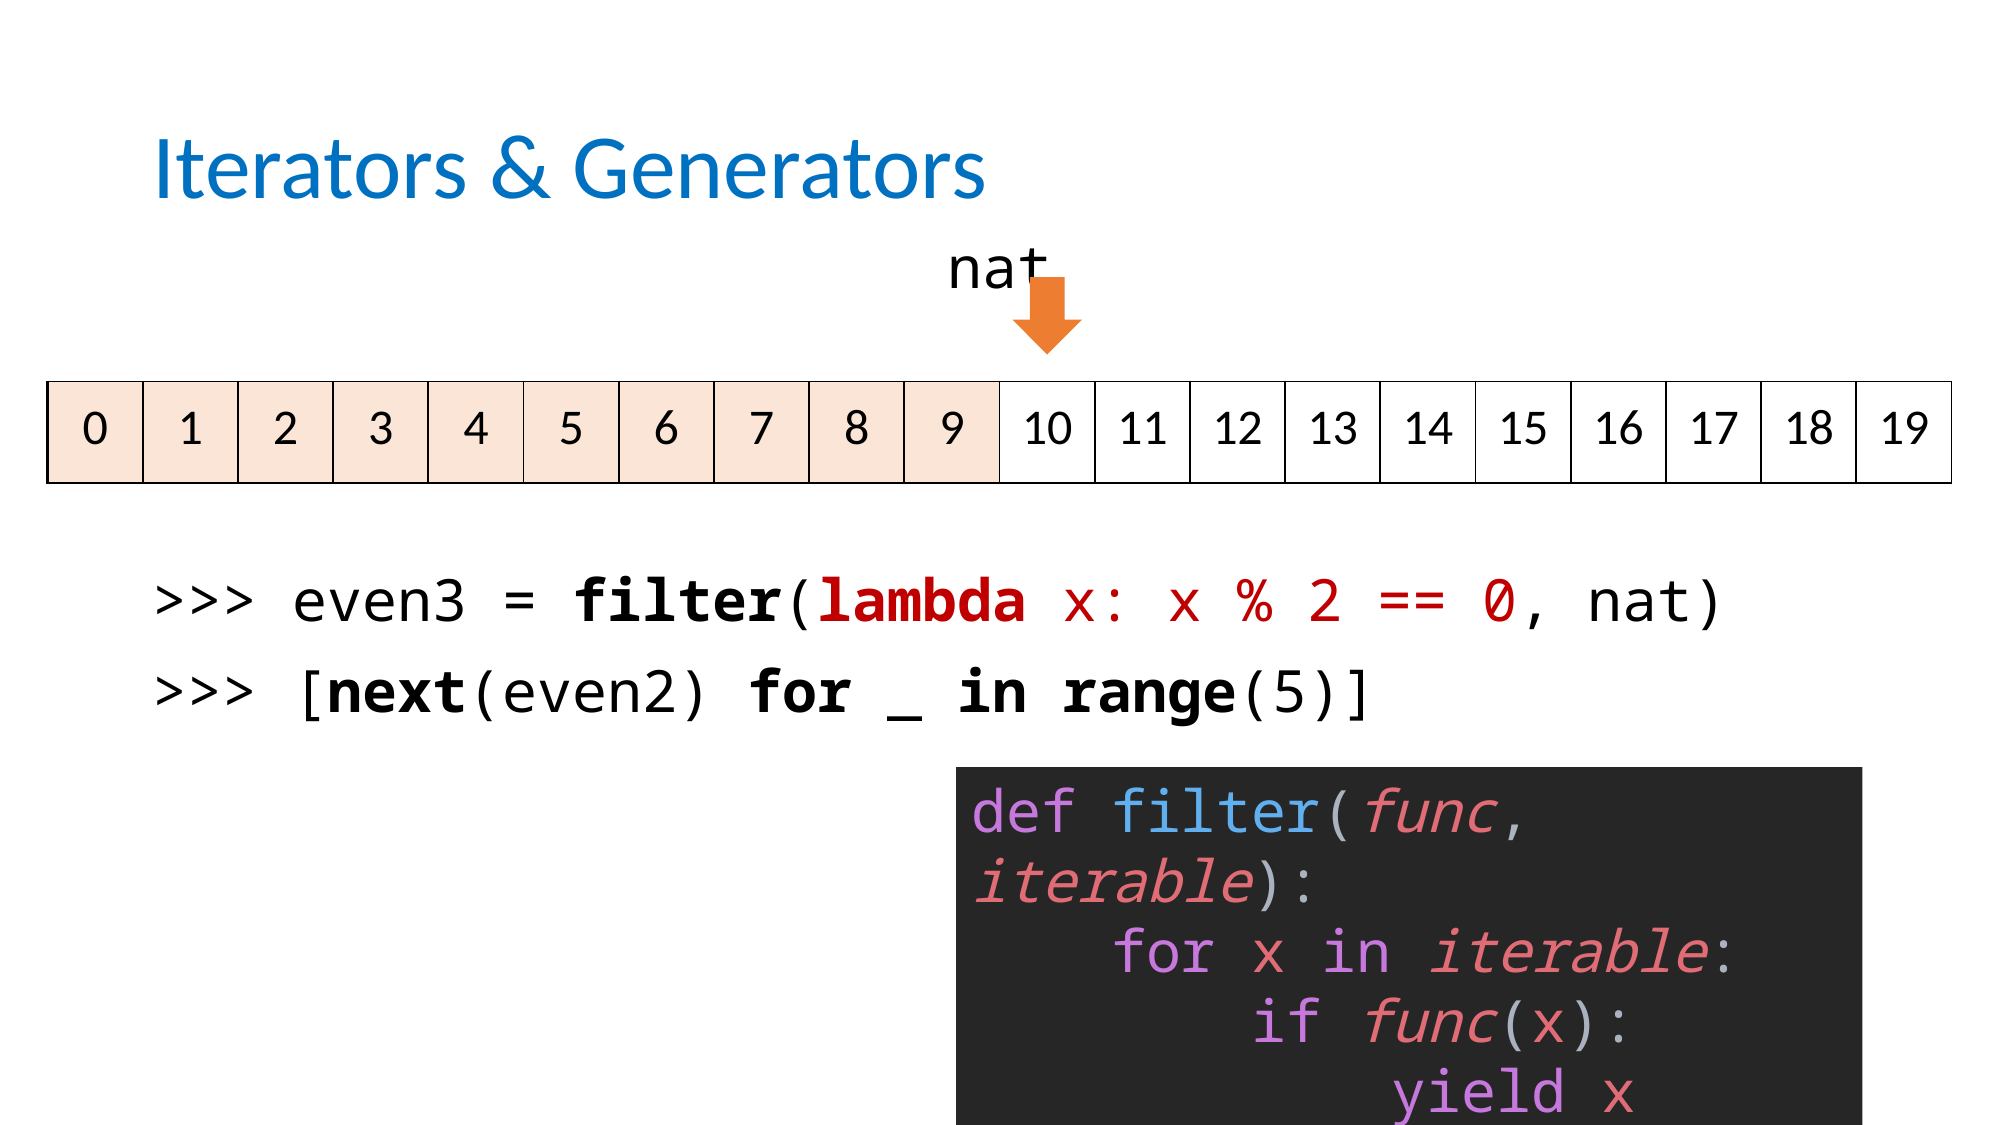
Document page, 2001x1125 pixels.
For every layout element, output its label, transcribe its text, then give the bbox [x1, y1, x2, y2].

table_header 10 [1000, 382, 1094, 482]
text_box nat [932, 222, 1068, 308]
table_header 19 [1857, 382, 1951, 482]
table_header 12 [1191, 382, 1284, 482]
text_box def filter(func, iterable): for x in iterable: if func(x): yield x [956, 767, 1863, 1125]
table_header 11 [1096, 382, 1189, 482]
table_header 8 [810, 382, 903, 482]
table_header 17 [1667, 382, 1760, 482]
table_header 18 [1762, 382, 1855, 482]
table_header 3 [334, 382, 427, 482]
table_header 9 [905, 382, 999, 482]
table_header 15 [1476, 382, 1570, 482]
table_header 4 [429, 382, 523, 482]
table_header 13 [1286, 382, 1379, 482]
text_box >>> even3 = filter(lambda x: x % 2 == 0, nat) >>> [next(even2) for _ in range(5)] [137, 555, 1863, 1066]
table_header 6 [620, 382, 713, 482]
table_header 14 [1381, 382, 1475, 482]
table_header 16 [1572, 382, 1665, 482]
table_header 0 [49, 382, 142, 482]
text_box [1012, 277, 1083, 355]
table_header 2 [239, 382, 332, 482]
table_header 5 [524, 382, 618, 482]
title Iterators & Generators [137, 59, 1863, 278]
table_header 7 [715, 382, 808, 482]
table_header 1 [144, 382, 237, 482]
